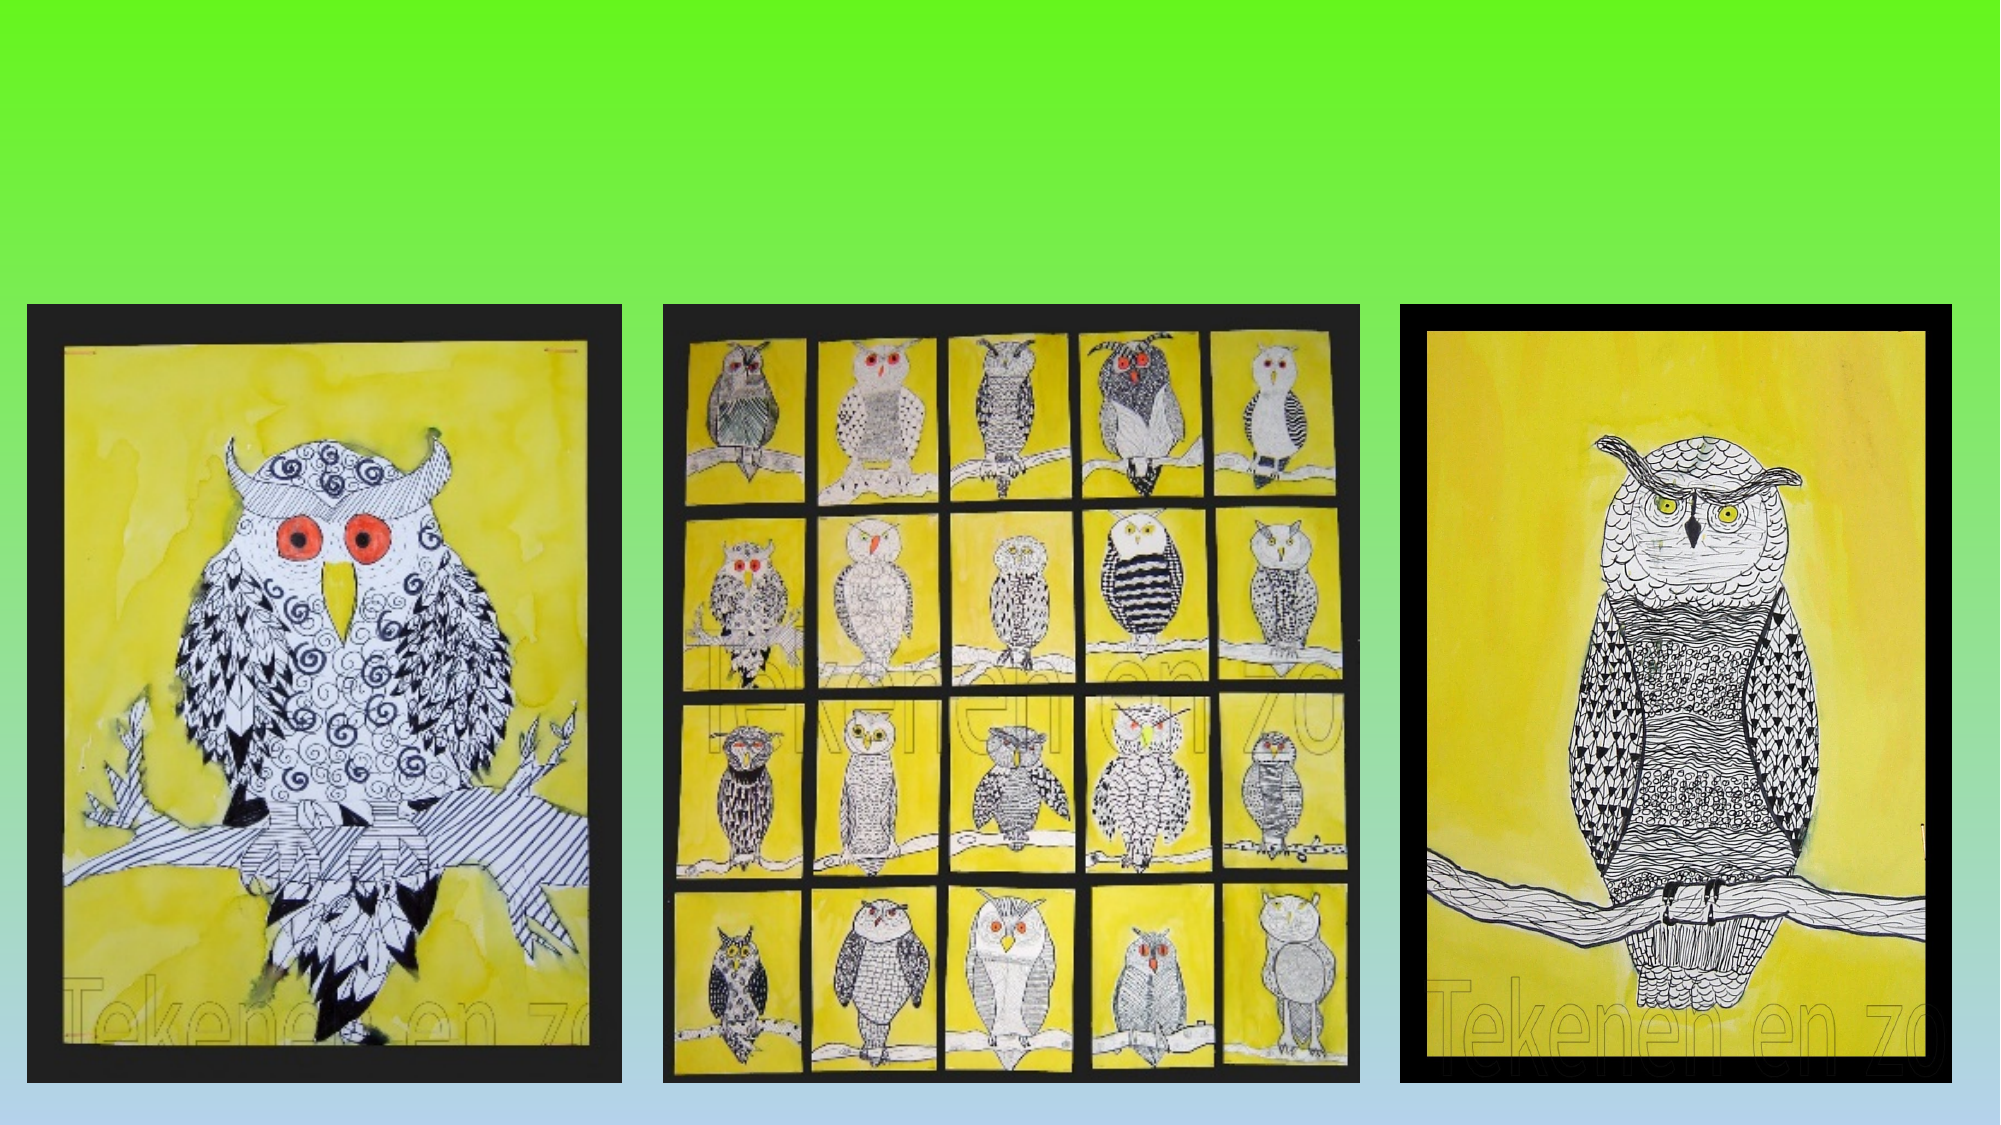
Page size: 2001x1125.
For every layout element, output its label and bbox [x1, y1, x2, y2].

picture [663, 304, 1360, 1083]
picture [1400, 304, 1952, 1083]
list [27, 304, 622, 1083]
